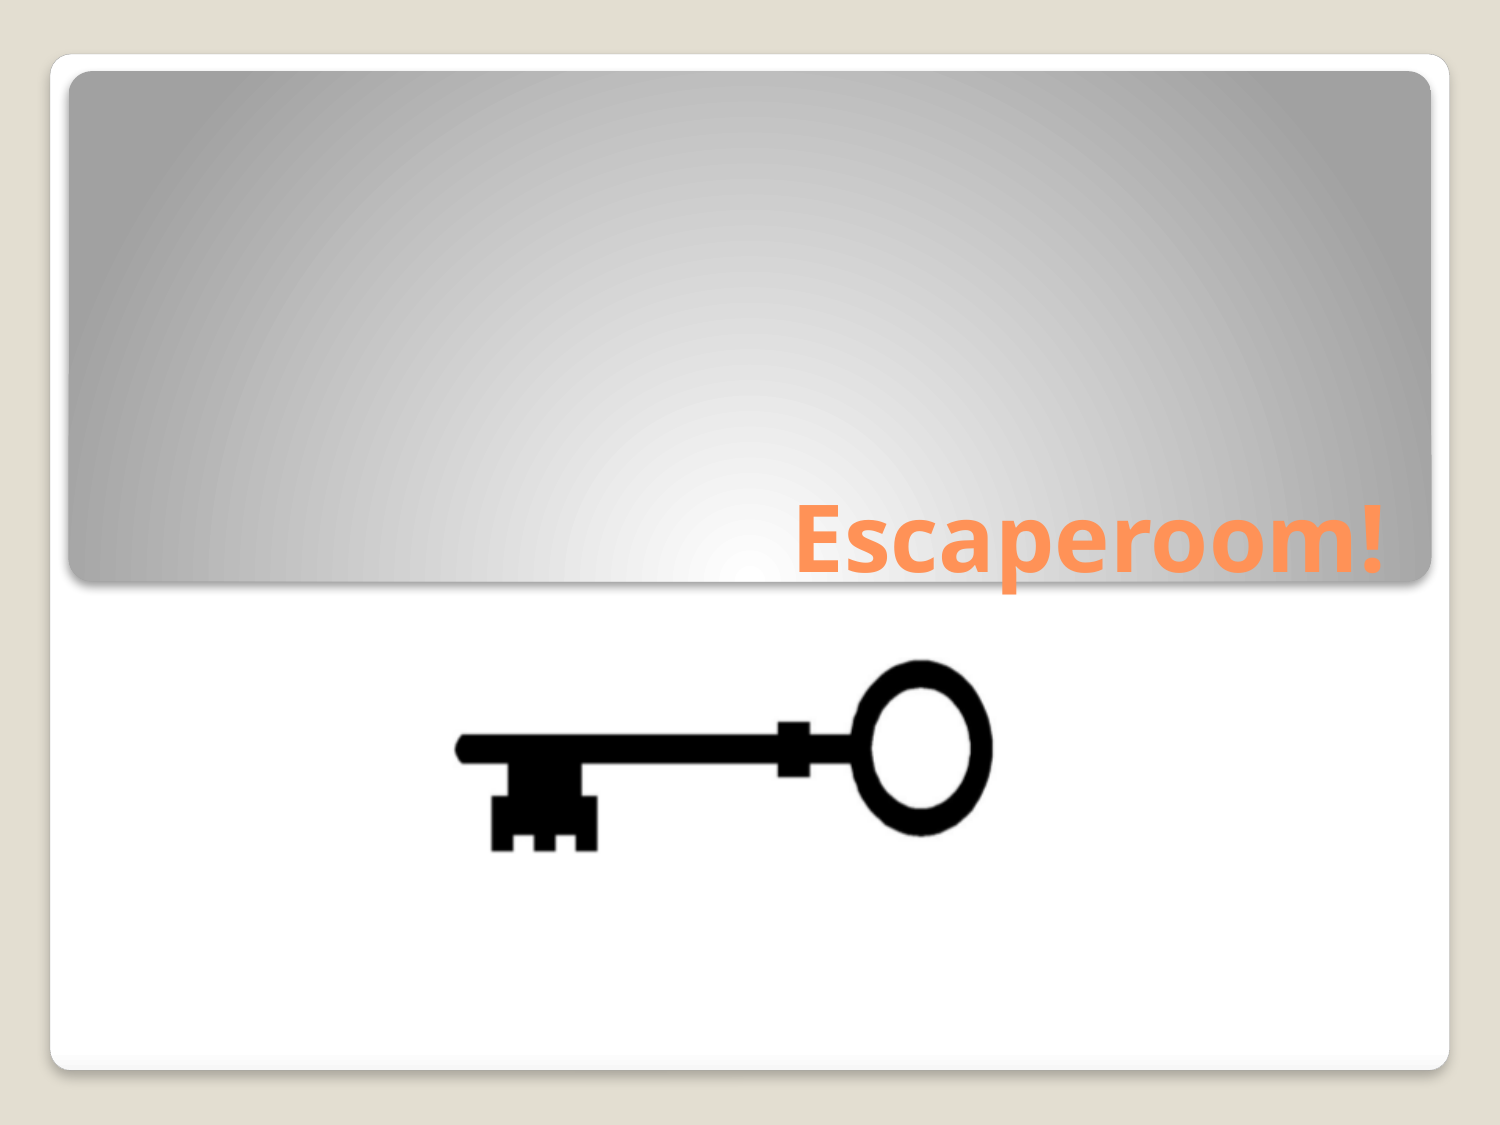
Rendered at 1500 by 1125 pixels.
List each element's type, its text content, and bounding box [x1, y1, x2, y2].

title Escaperoom! [118, 298, 1394, 599]
picture [430, 656, 1007, 858]
